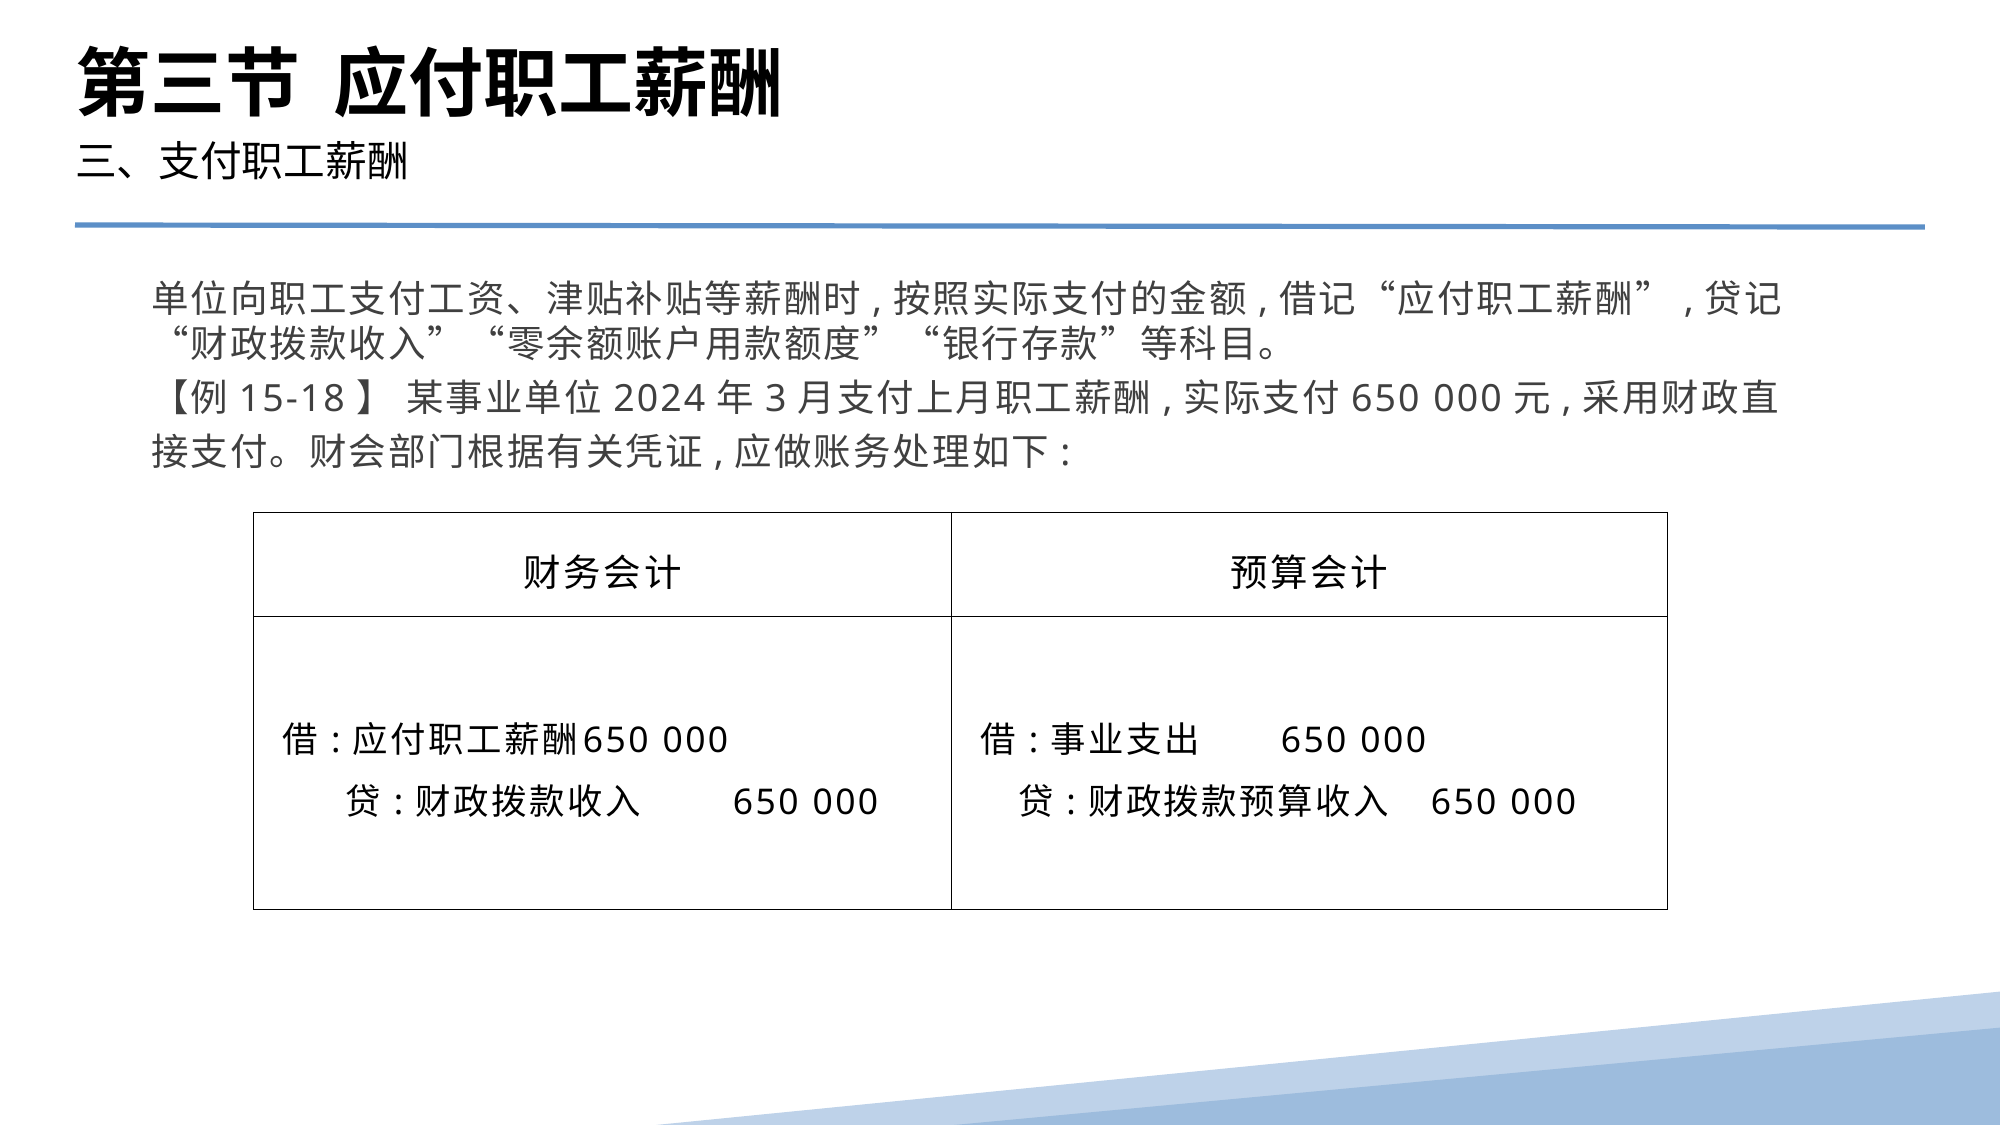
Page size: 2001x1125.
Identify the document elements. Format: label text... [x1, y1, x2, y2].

text_box 三、支付职工薪酬 [75, 124, 1925, 200]
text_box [74, 224, 1925, 228]
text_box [656, 991, 2000, 1125]
table_cell 借:事业支出 650 000 贷:财政拨款预算收入 650 000 [952, 617, 1667, 909]
text_box 第三节 应付职工薪酬 [75, 24, 1925, 124]
table_header 财务会计 [254, 513, 951, 616]
table_cell 借:应付职工薪酬 650 000 贷:财政拨款收入 650 000 [254, 617, 951, 909]
text_box 单位向职工支付工资、津贴补贴等薪酬时,按照实际支付的金额,借记“应付职工薪酬”,贷记“财政拨款收入”“零余额账户用款额度”“银行存款”等科目。 【例15-18】 某事业单位2024年3月支付上月职工薪酬,实际支付650 000元,采用财政直接支付。财会部门根据有关凭证,应做账务处理如下: [140, 252, 1804, 496]
table_header 预算会计 [952, 513, 1667, 616]
